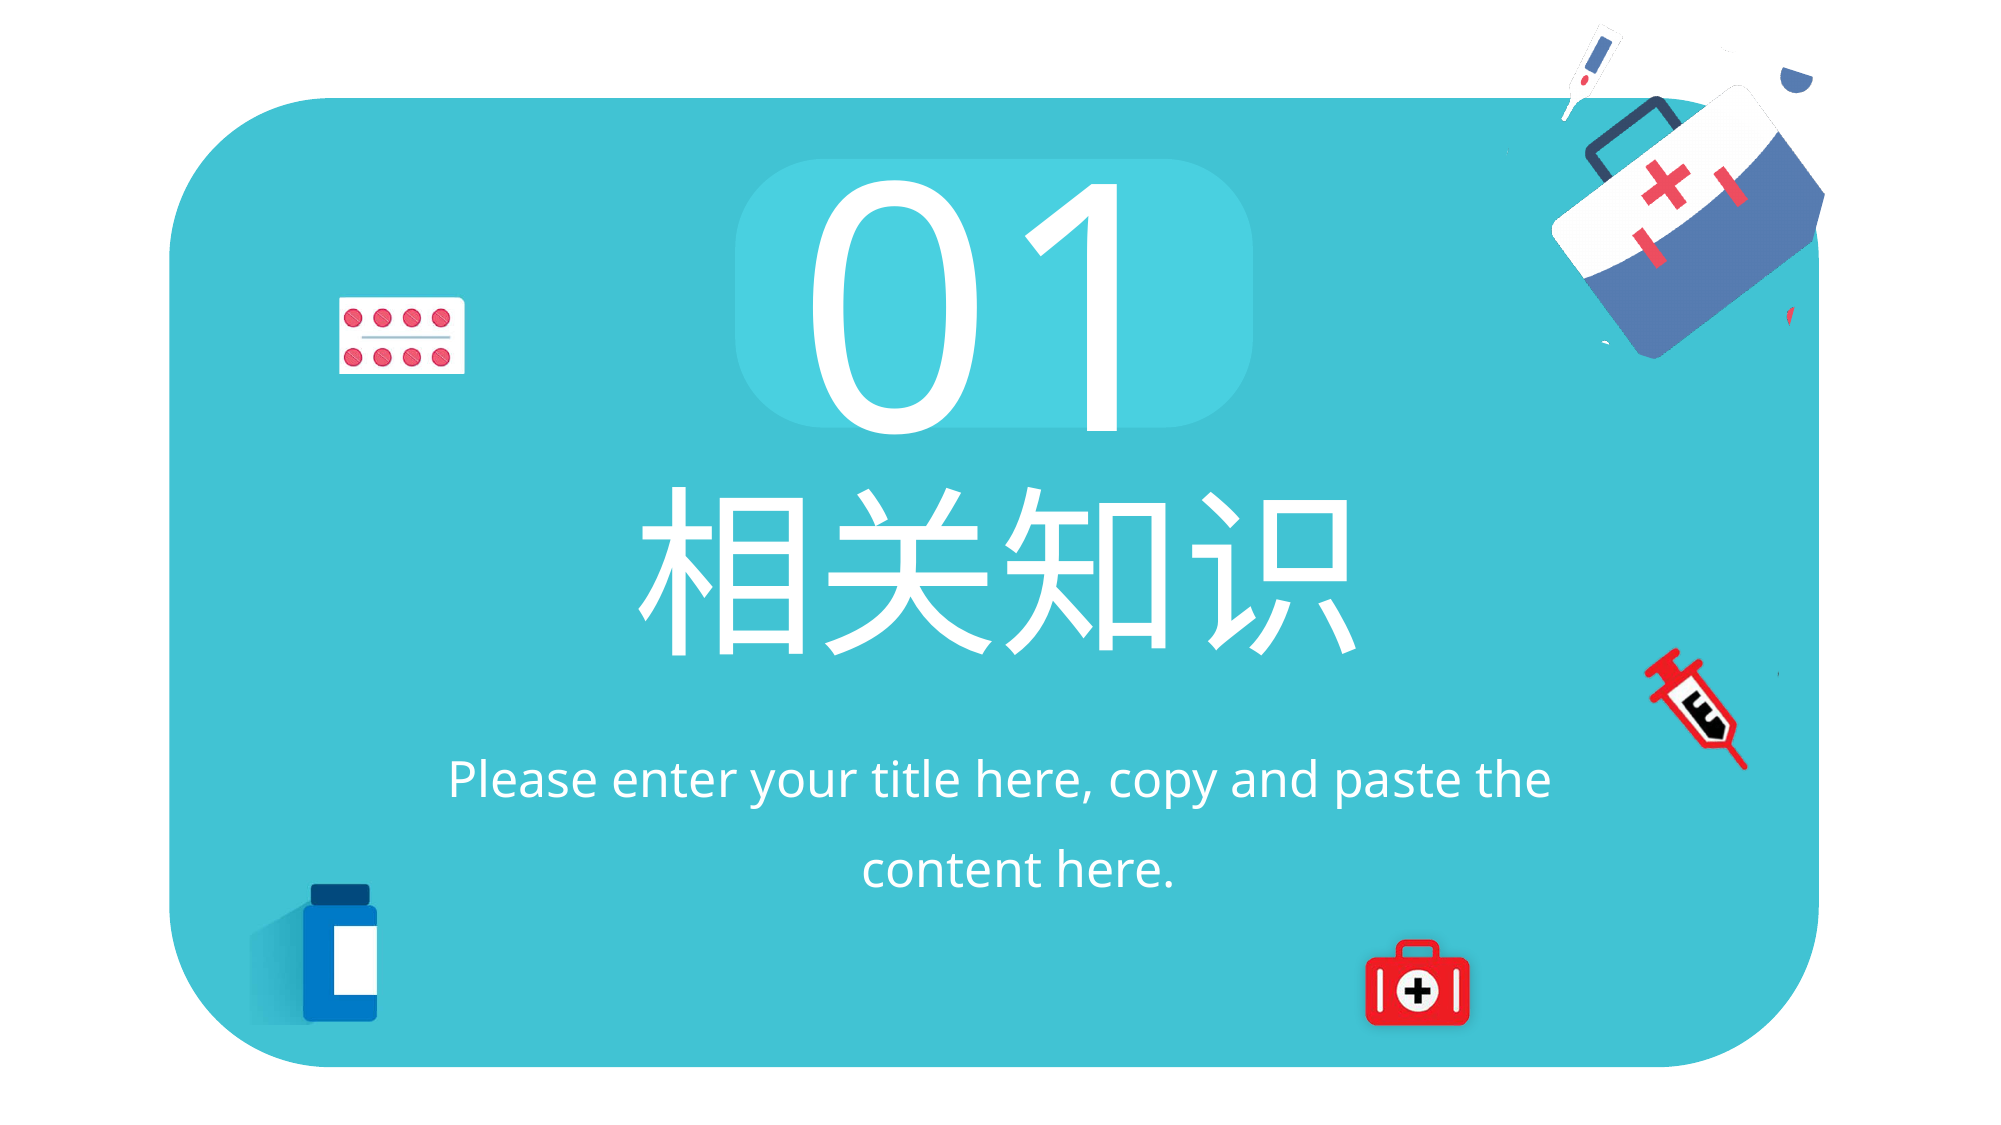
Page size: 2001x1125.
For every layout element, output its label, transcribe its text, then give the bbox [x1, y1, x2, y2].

picture [249, 870, 430, 1025]
text_box 相关知识 [522, 466, 1478, 699]
picture [1441, 0, 1880, 425]
text_box Please enter your title here, copy and paste the content here. [389, 709, 1611, 1031]
picture [339, 293, 479, 374]
text_box 01 [734, 157, 1254, 429]
picture [1335, 907, 1503, 1042]
text_box [168, 97, 1820, 1069]
picture [1631, 635, 1782, 789]
